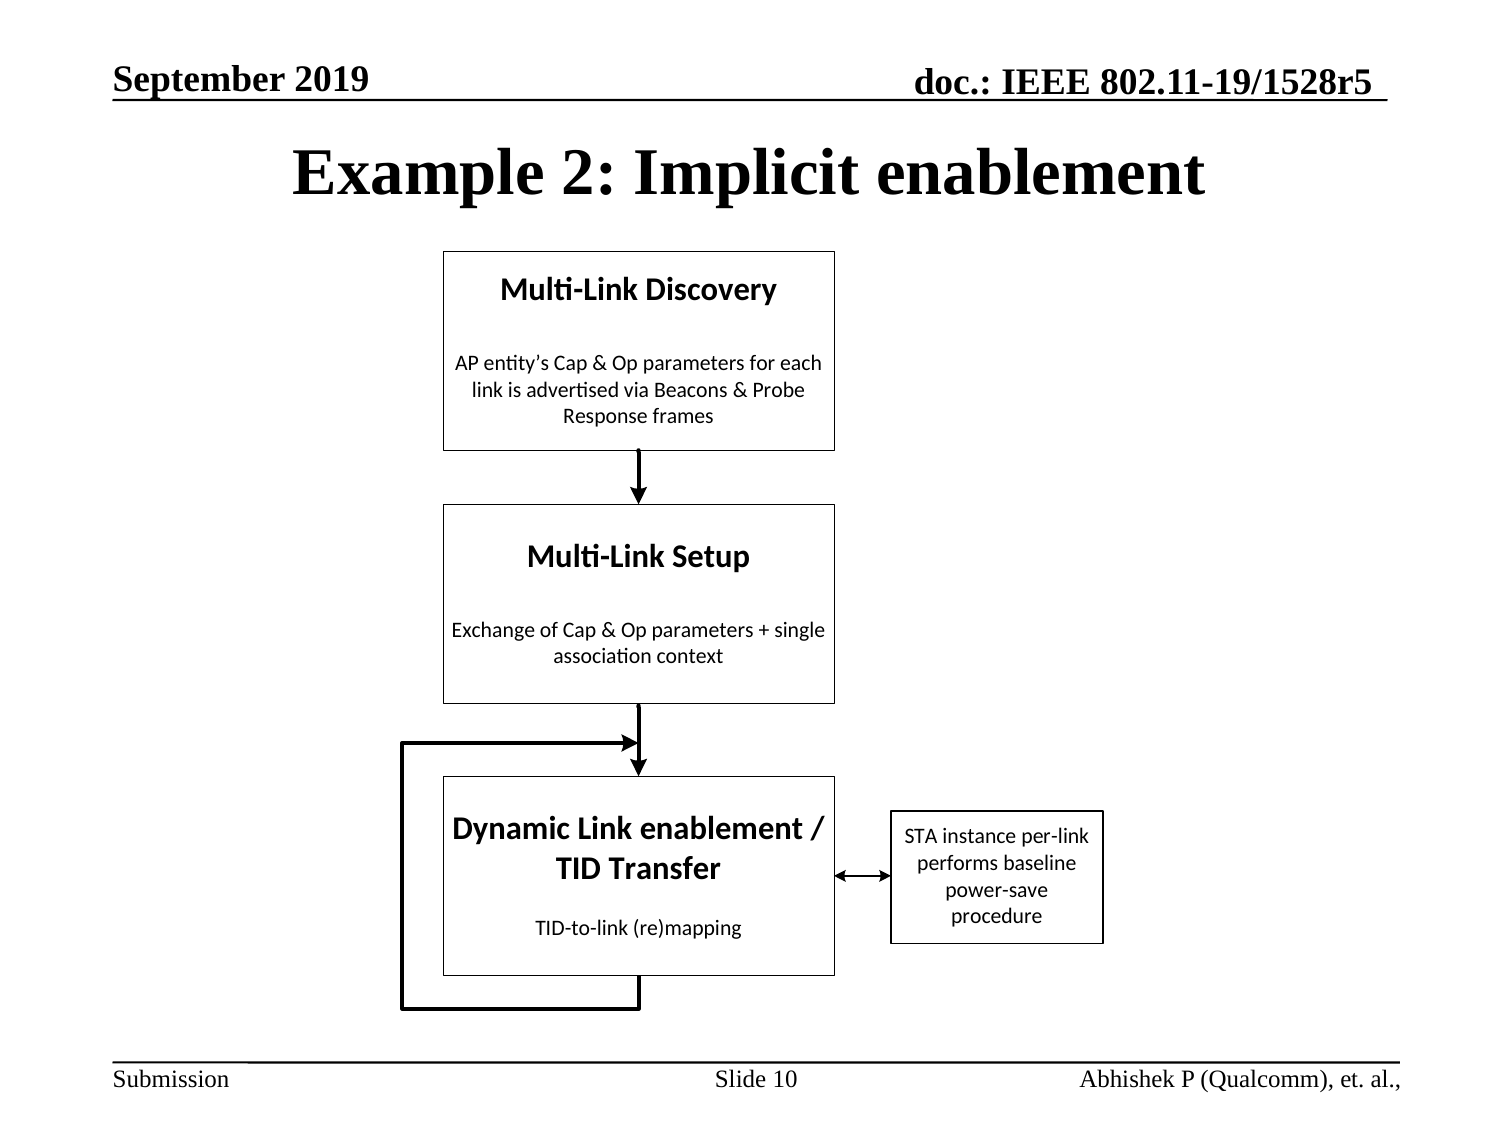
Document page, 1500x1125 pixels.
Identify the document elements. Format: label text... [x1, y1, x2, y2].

slide_number Slide 10 [712, 1061, 801, 1093]
footer Abhishek P (Qualcomm), et. al., [949, 1061, 1402, 1093]
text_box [380, 248, 1120, 1031]
title Example 2: Implicit enablement [112, 112, 1388, 224]
